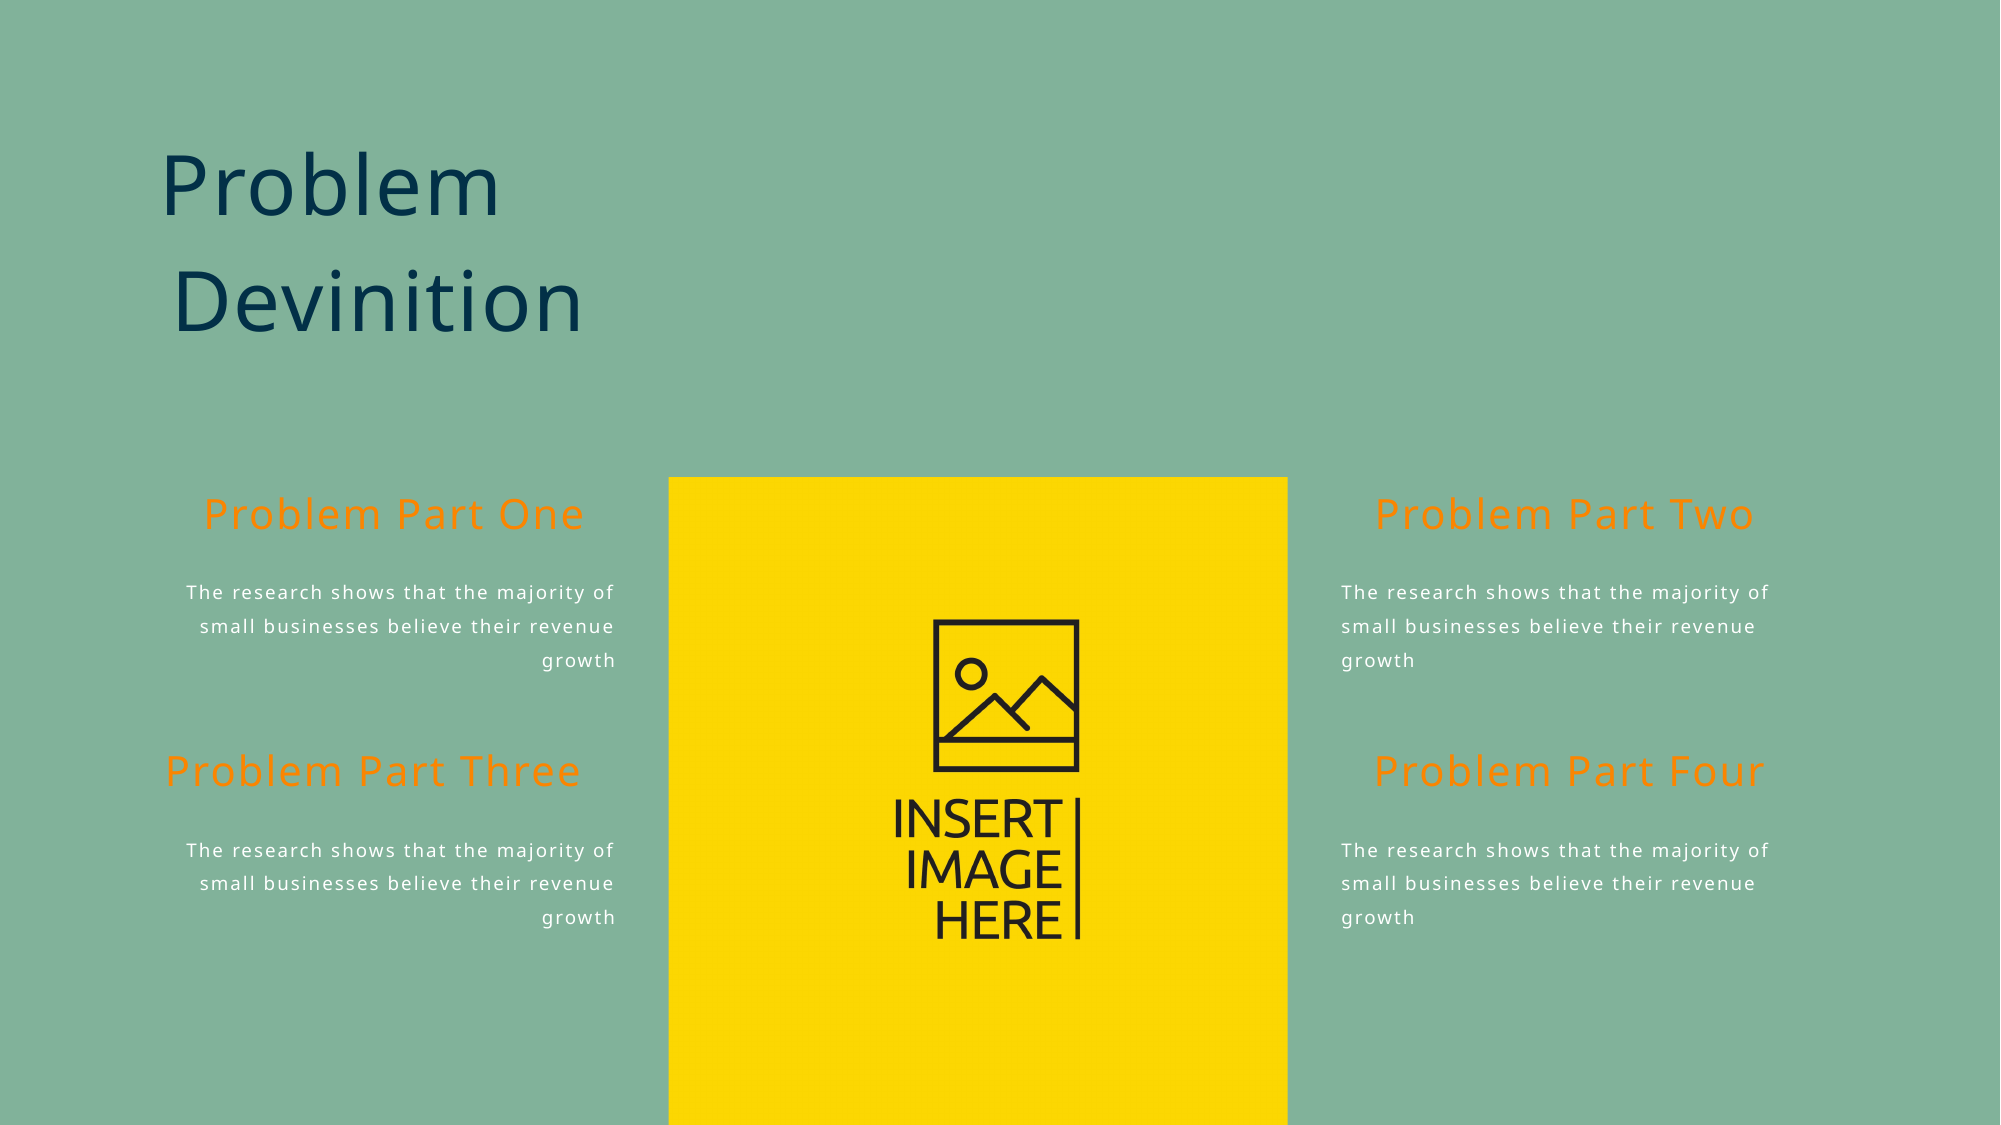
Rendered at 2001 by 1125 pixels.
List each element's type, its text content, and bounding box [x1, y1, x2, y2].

text_box [0, 0, 2000, 1125]
text_box Problem [144, 124, 518, 240]
text_box The research shows that the majority of small businesses believe their revenue growth [1326, 562, 1803, 679]
text_box The research shows that the majority of small businesses believe their revenue growth [158, 562, 630, 679]
picture [668, 477, 1288, 1125]
text_box The research shows that the majority of small businesses believe their revenue growth [1326, 819, 1803, 936]
text_box The research shows that the majority of small businesses believe their revenue growth [158, 819, 630, 936]
text_box Problem Part One [188, 480, 600, 546]
text_box Problem Part Two [1359, 480, 1770, 546]
text_box Problem Part Four [1358, 737, 1781, 803]
text_box Problem Part Three [149, 737, 596, 803]
text_box Devinition [156, 240, 601, 356]
